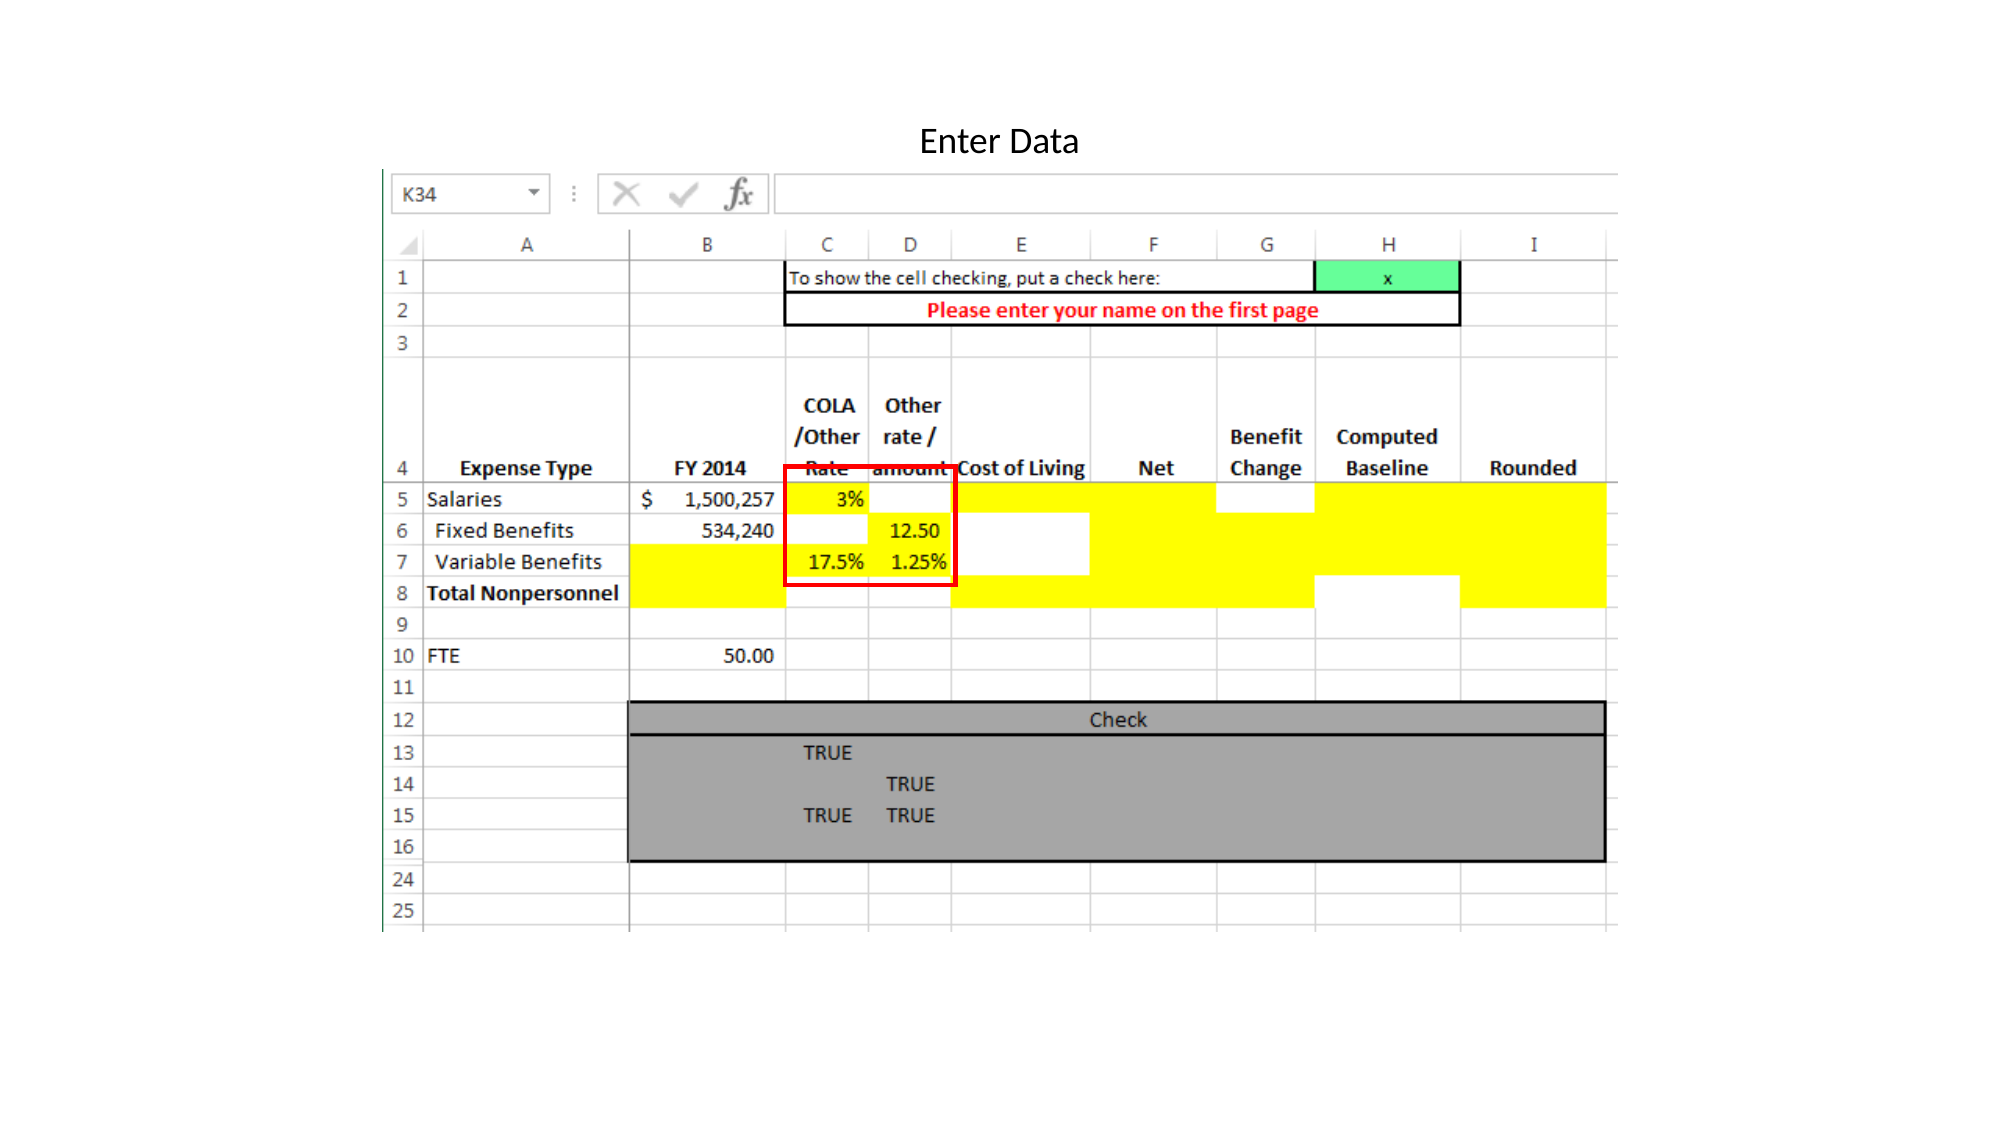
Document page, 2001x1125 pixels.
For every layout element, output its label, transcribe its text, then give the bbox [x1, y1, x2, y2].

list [381, 169, 1618, 932]
text_box Enter Data [904, 108, 1096, 169]
